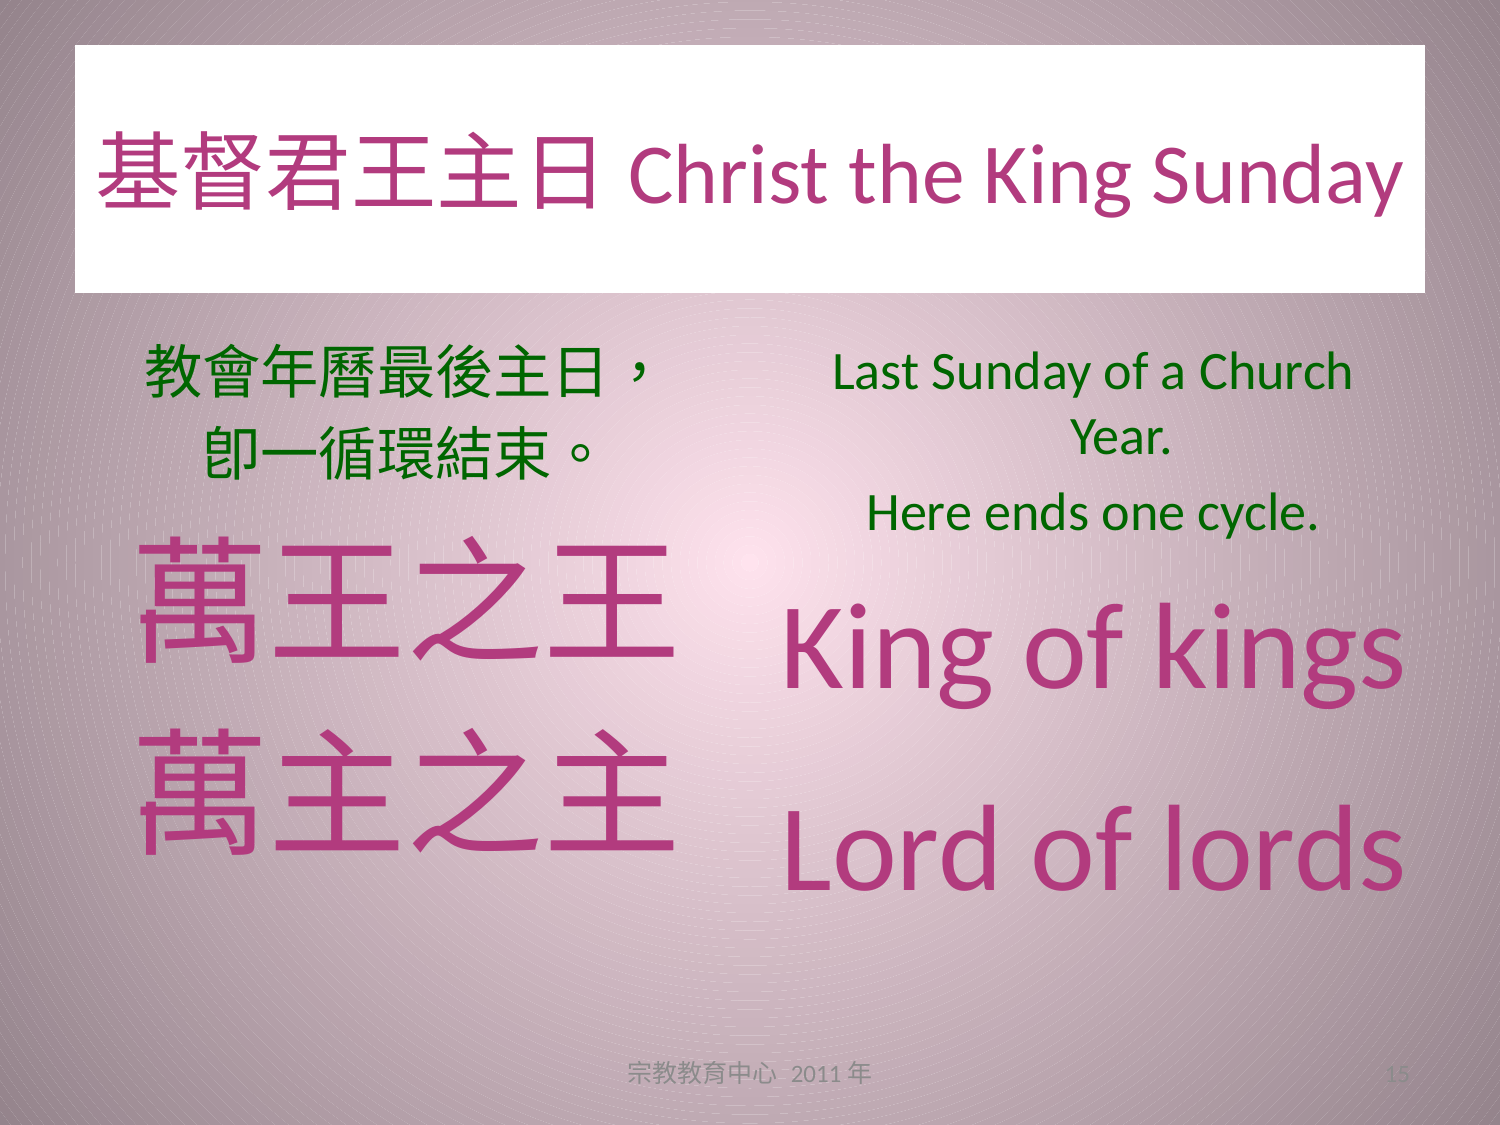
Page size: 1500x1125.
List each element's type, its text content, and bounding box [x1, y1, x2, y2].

list 教會年曆最後主日， 卽一循環結束。 萬王之王 萬主之主 [74, 327, 738, 1006]
footer 宗教教育中心 2011年 [512, 1042, 988, 1103]
slide_number 15 [1074, 1042, 1425, 1103]
list Last Sunday of a Church Year. Here ends one cycle. King of kings Lord of lords [762, 327, 1426, 1006]
title 基督君王主日Christ the King Sunday [74, 44, 1426, 294]
